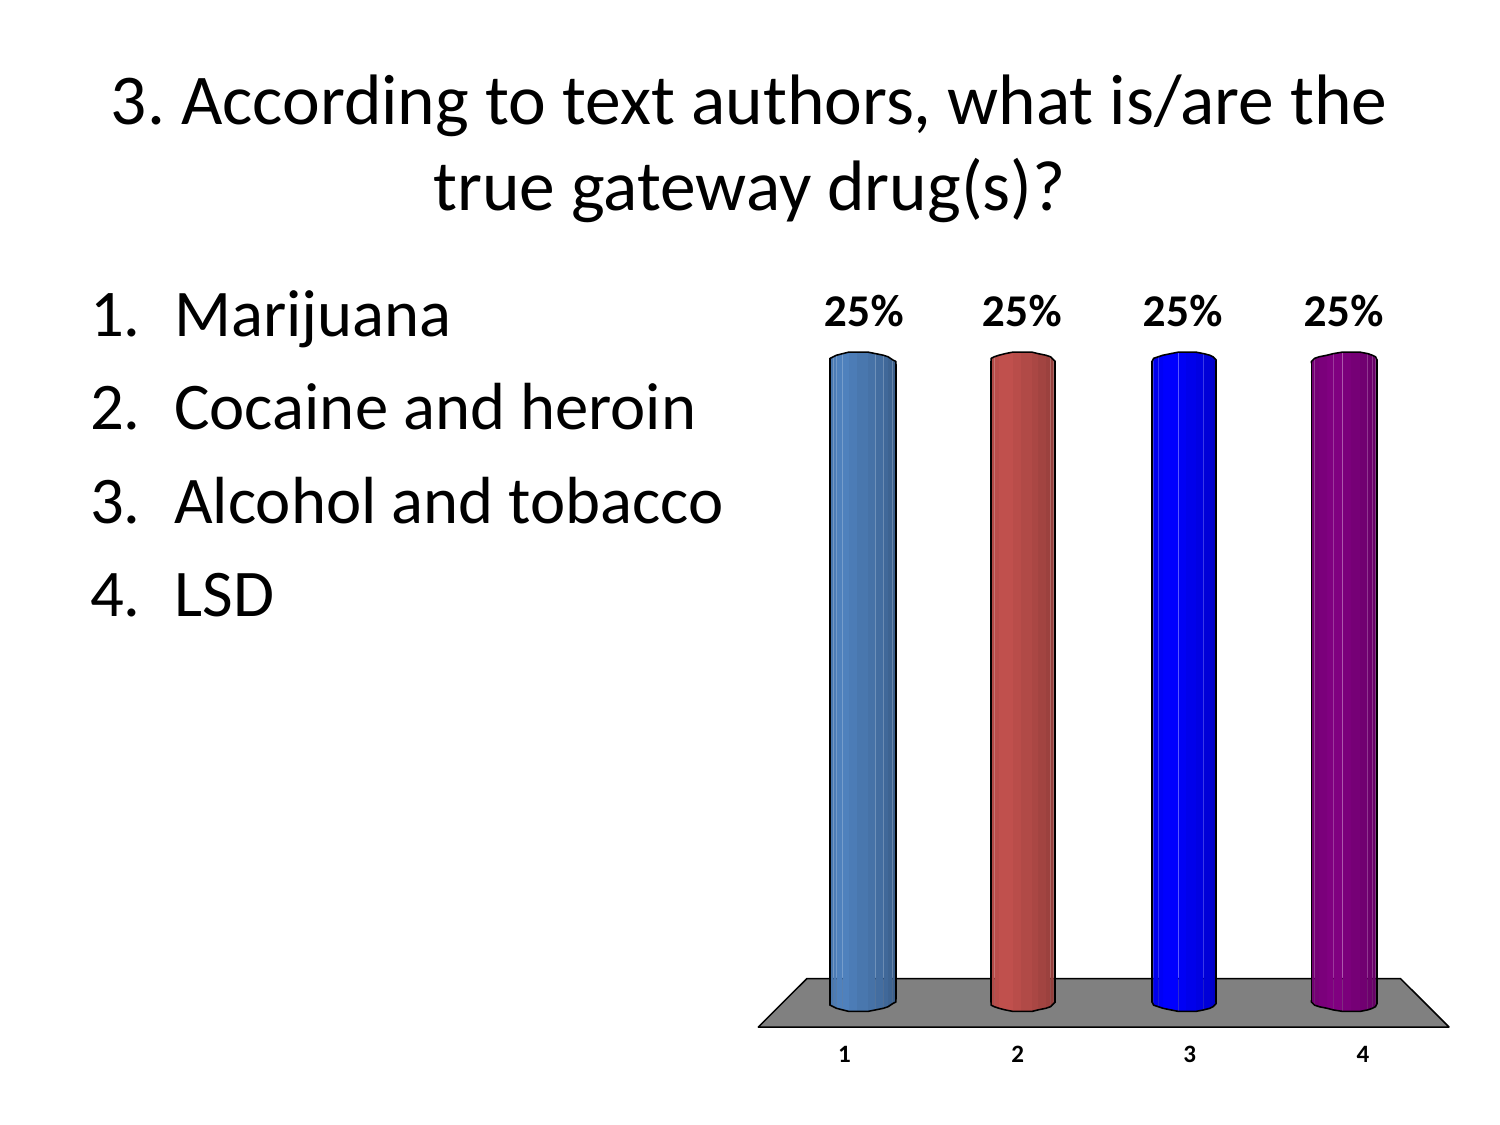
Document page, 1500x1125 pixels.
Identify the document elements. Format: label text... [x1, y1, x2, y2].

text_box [739, 270, 1490, 1115]
list Marijuana Cocaine and heroin Alcohol and tobacco LSD [75, 262, 750, 1005]
title 3. According to text authors, what is/are the true gateway drug(s)? [75, 45, 1425, 233]
